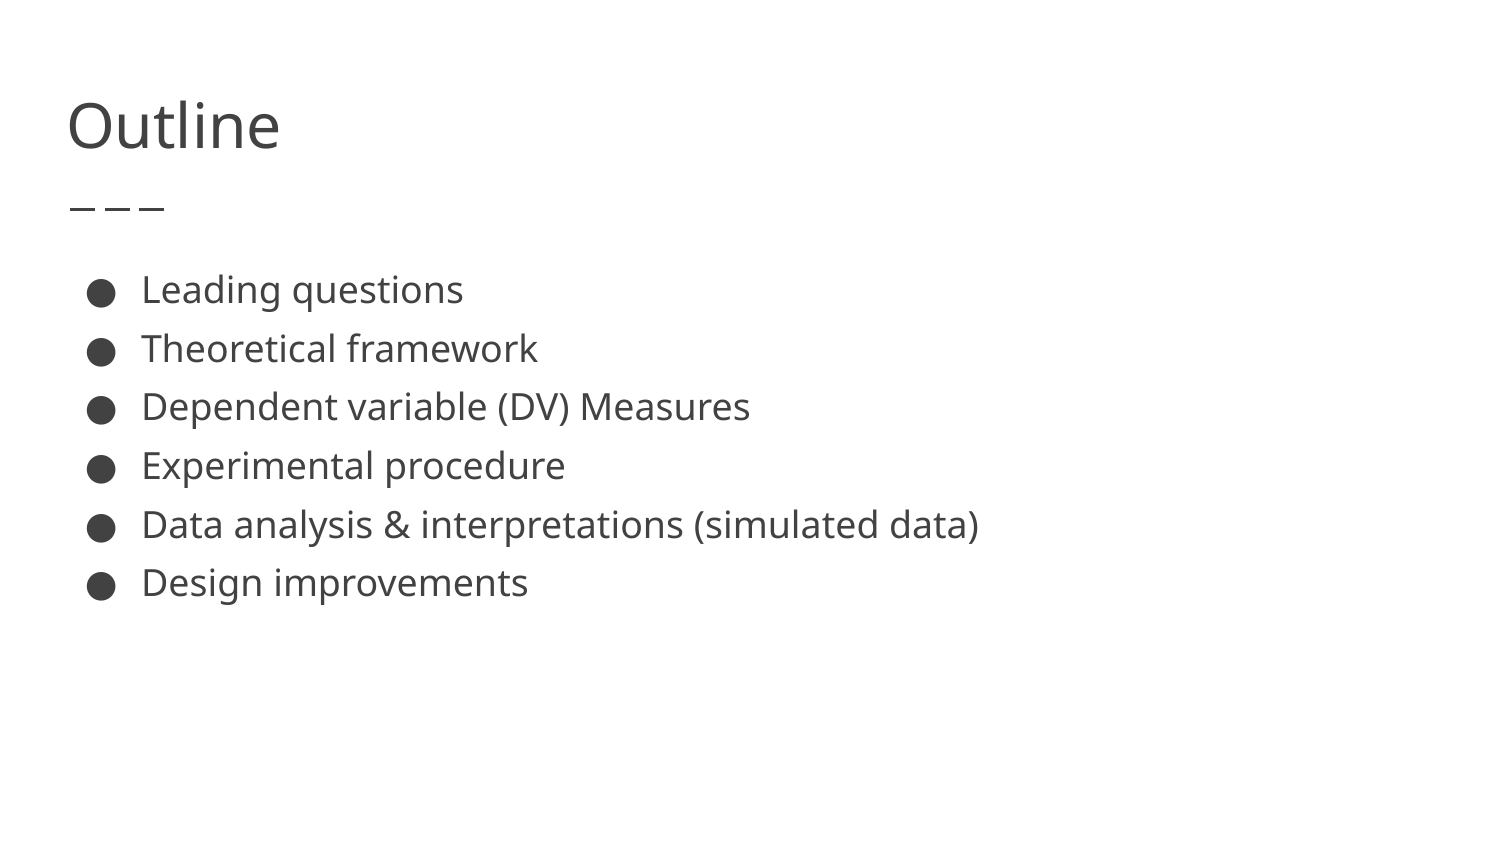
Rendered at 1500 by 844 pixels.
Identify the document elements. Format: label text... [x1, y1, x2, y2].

title Outline [51, 61, 1449, 182]
list Leading questions Theoretical framework Dependent variable (DV) Measures Experimental procedure Data analysis & interpretations (simulated data) Design improvements [51, 240, 1449, 750]
